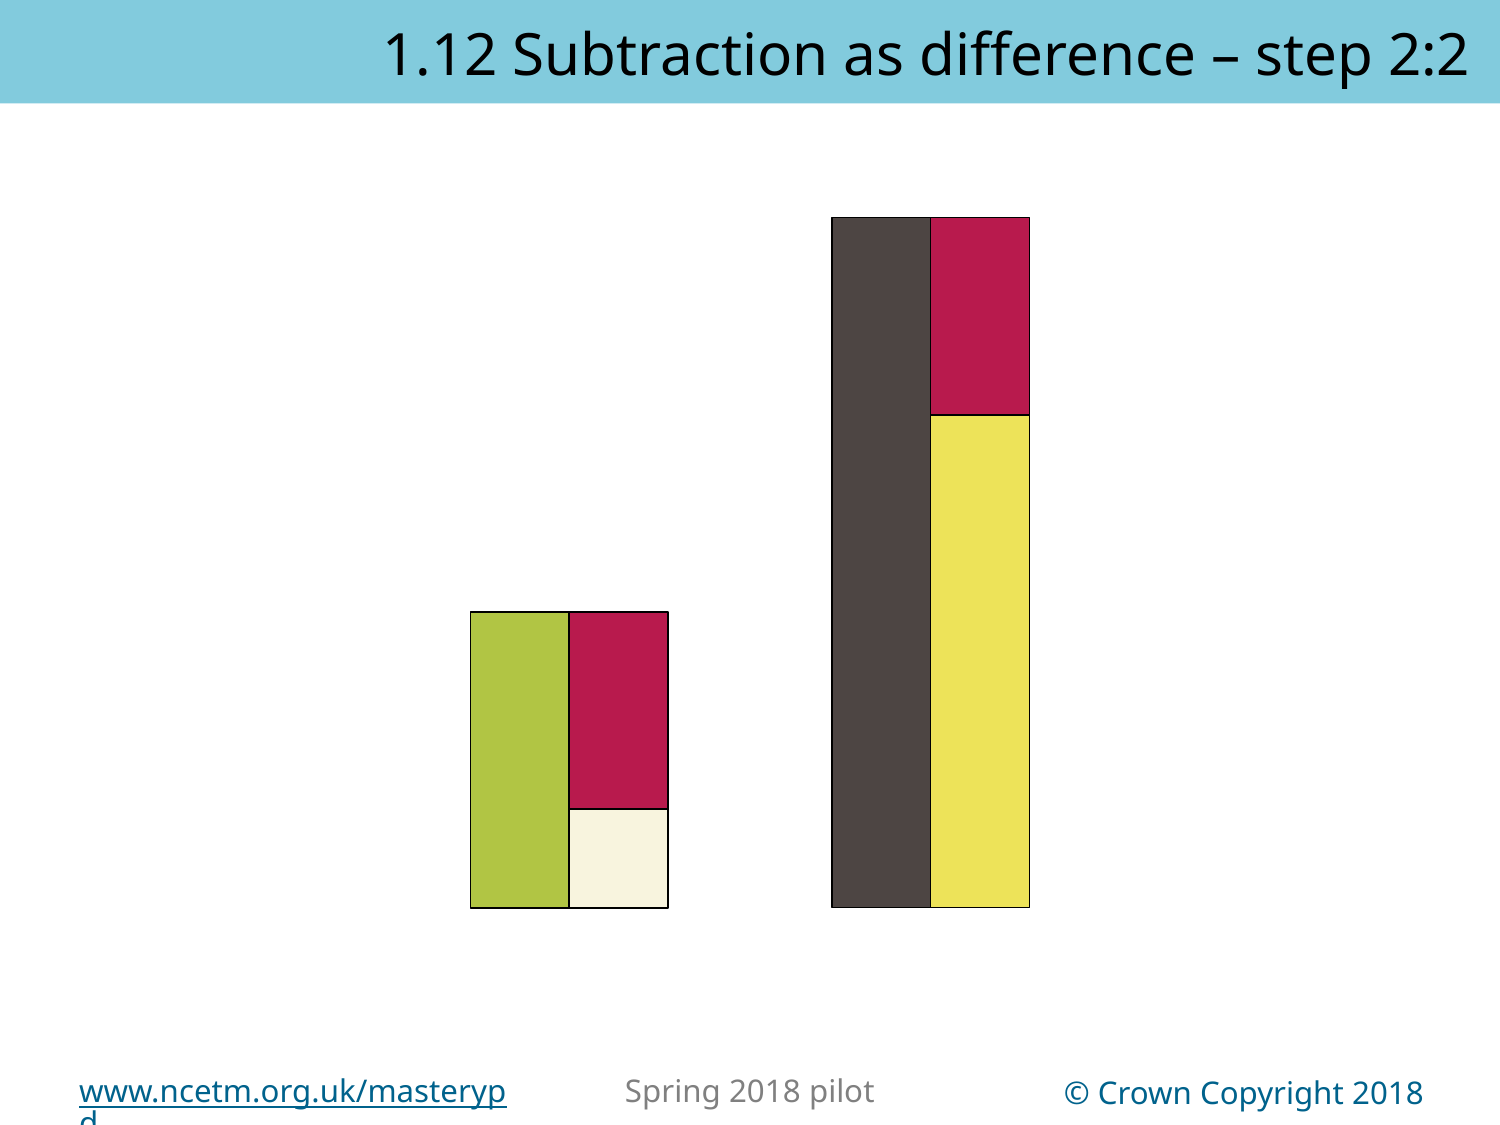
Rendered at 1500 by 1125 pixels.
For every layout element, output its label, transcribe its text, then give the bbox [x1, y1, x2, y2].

text_box [569, 611, 669, 809]
text_box [831, 217, 930, 908]
text_box [930, 217, 1030, 415]
list 1.12 Subtraction as difference – step 2:2 [0, 0, 1500, 104]
text_box [569, 809, 669, 909]
text_box [470, 611, 569, 909]
text_box [930, 415, 1030, 908]
